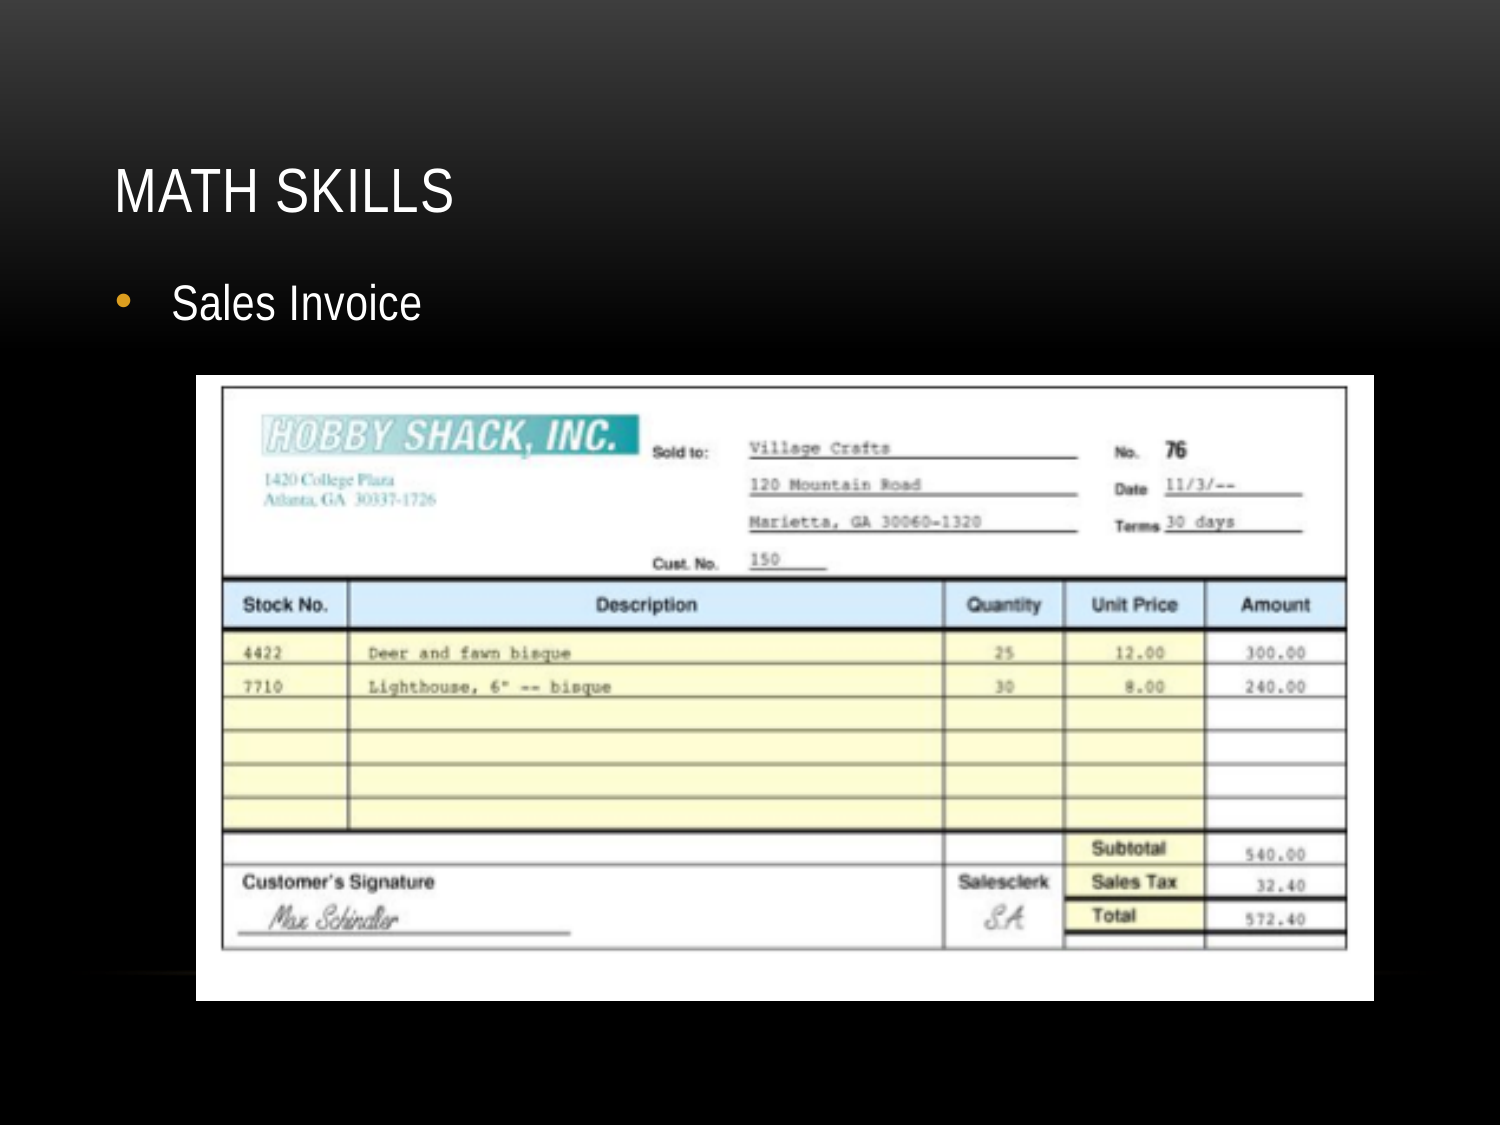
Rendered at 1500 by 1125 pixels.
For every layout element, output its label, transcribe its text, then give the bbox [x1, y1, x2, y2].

list Sales Invoice [99, 262, 1400, 938]
picture [0, 0, 1500, 1125]
title Math skills [99, 45, 1400, 233]
